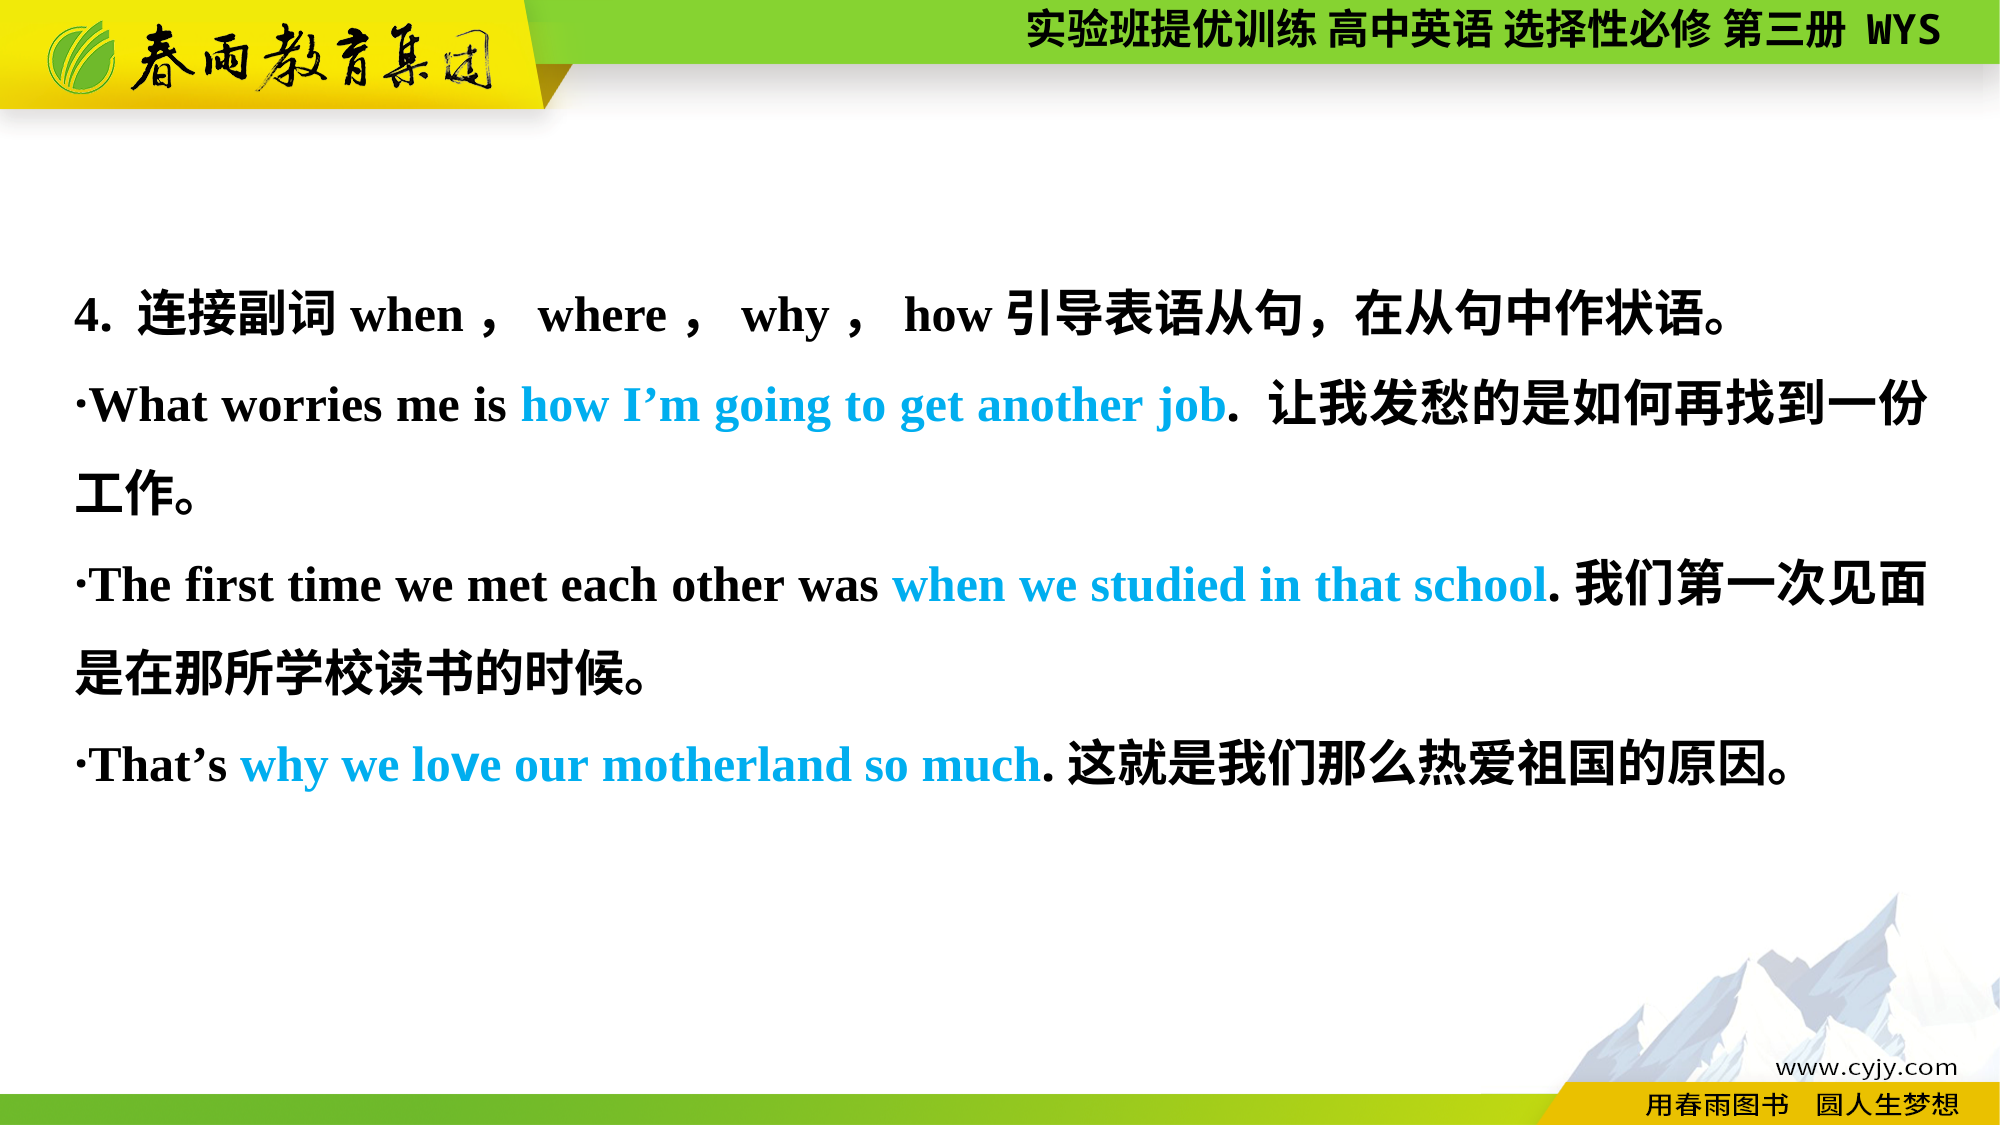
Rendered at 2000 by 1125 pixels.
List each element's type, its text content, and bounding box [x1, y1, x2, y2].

picture [0, 0, 2000, 1125]
list 4. 连接副词when，where，why，how引导表语从句，在从句中作状语。 ·What worries me is how I’m going to get another job. 让我发愁的是如何再找到一份工作。 ·The first time we met each other was when we studied in that school.我们第一次见面是在那所学校读书的时候。 ·That’s why we love our motherland so much.这就是我们那么热爱祖国的原因。 [59, 243, 1944, 804]
